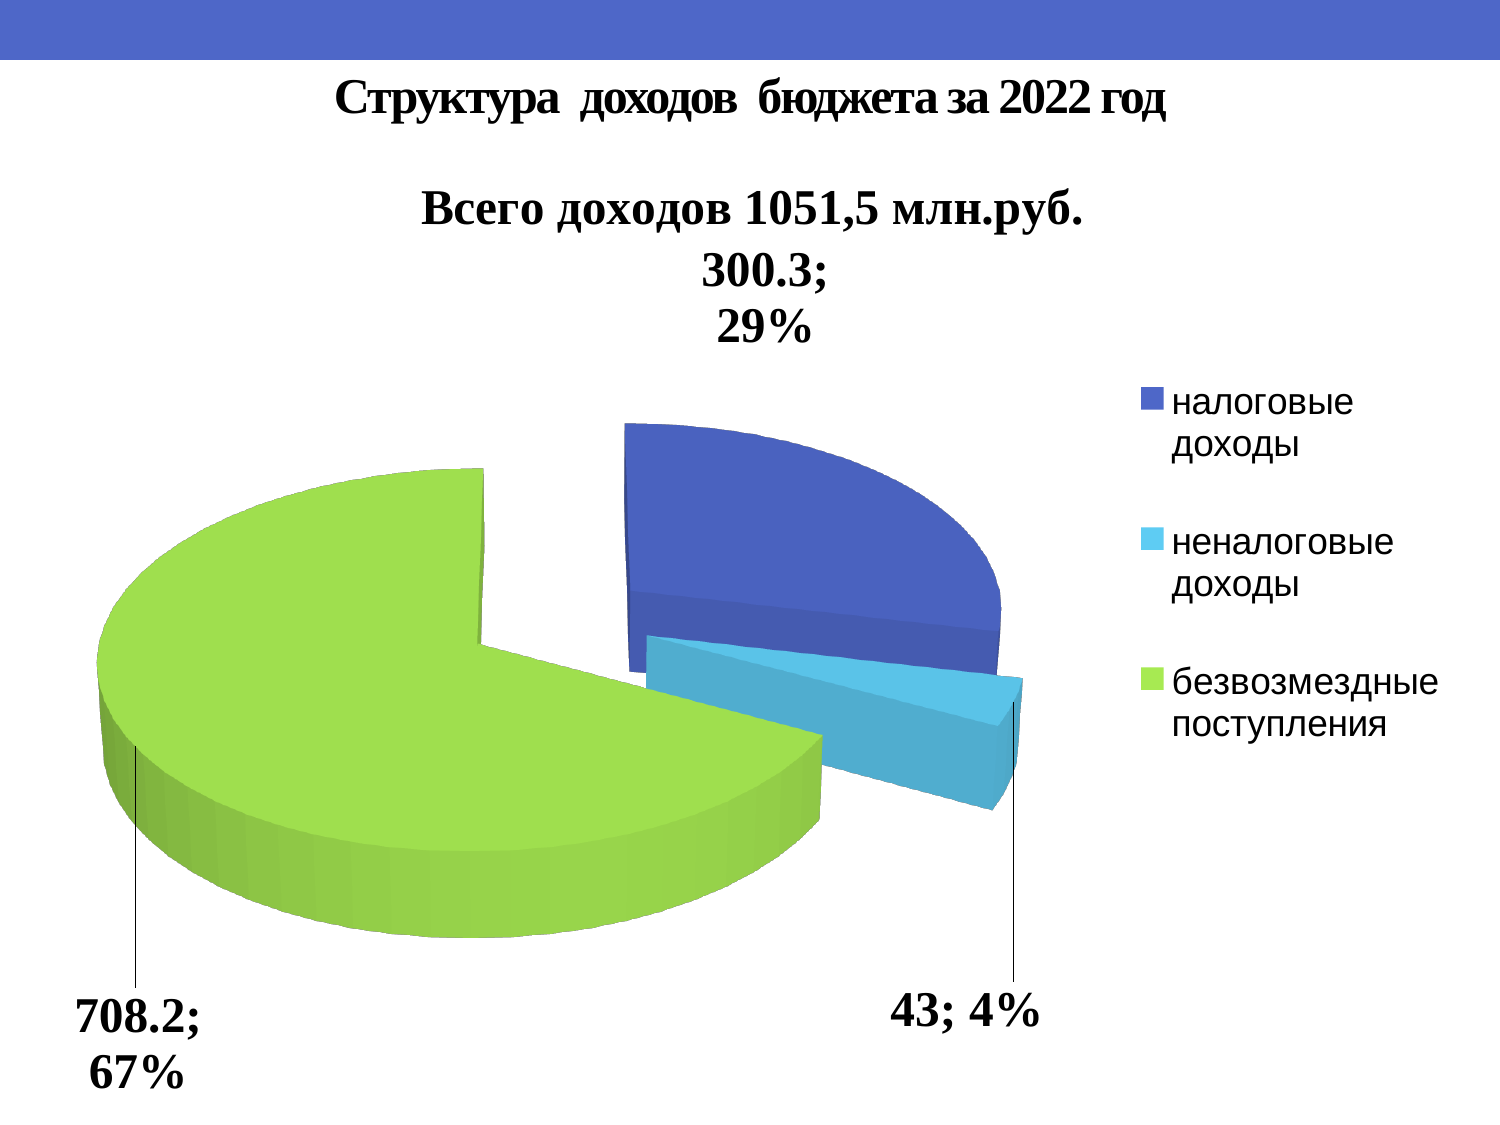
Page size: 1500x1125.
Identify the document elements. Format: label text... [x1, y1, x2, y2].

chart [12, 137, 1476, 1101]
text_box Структура доходов бюджета за 2022 год [12, 49, 1488, 138]
